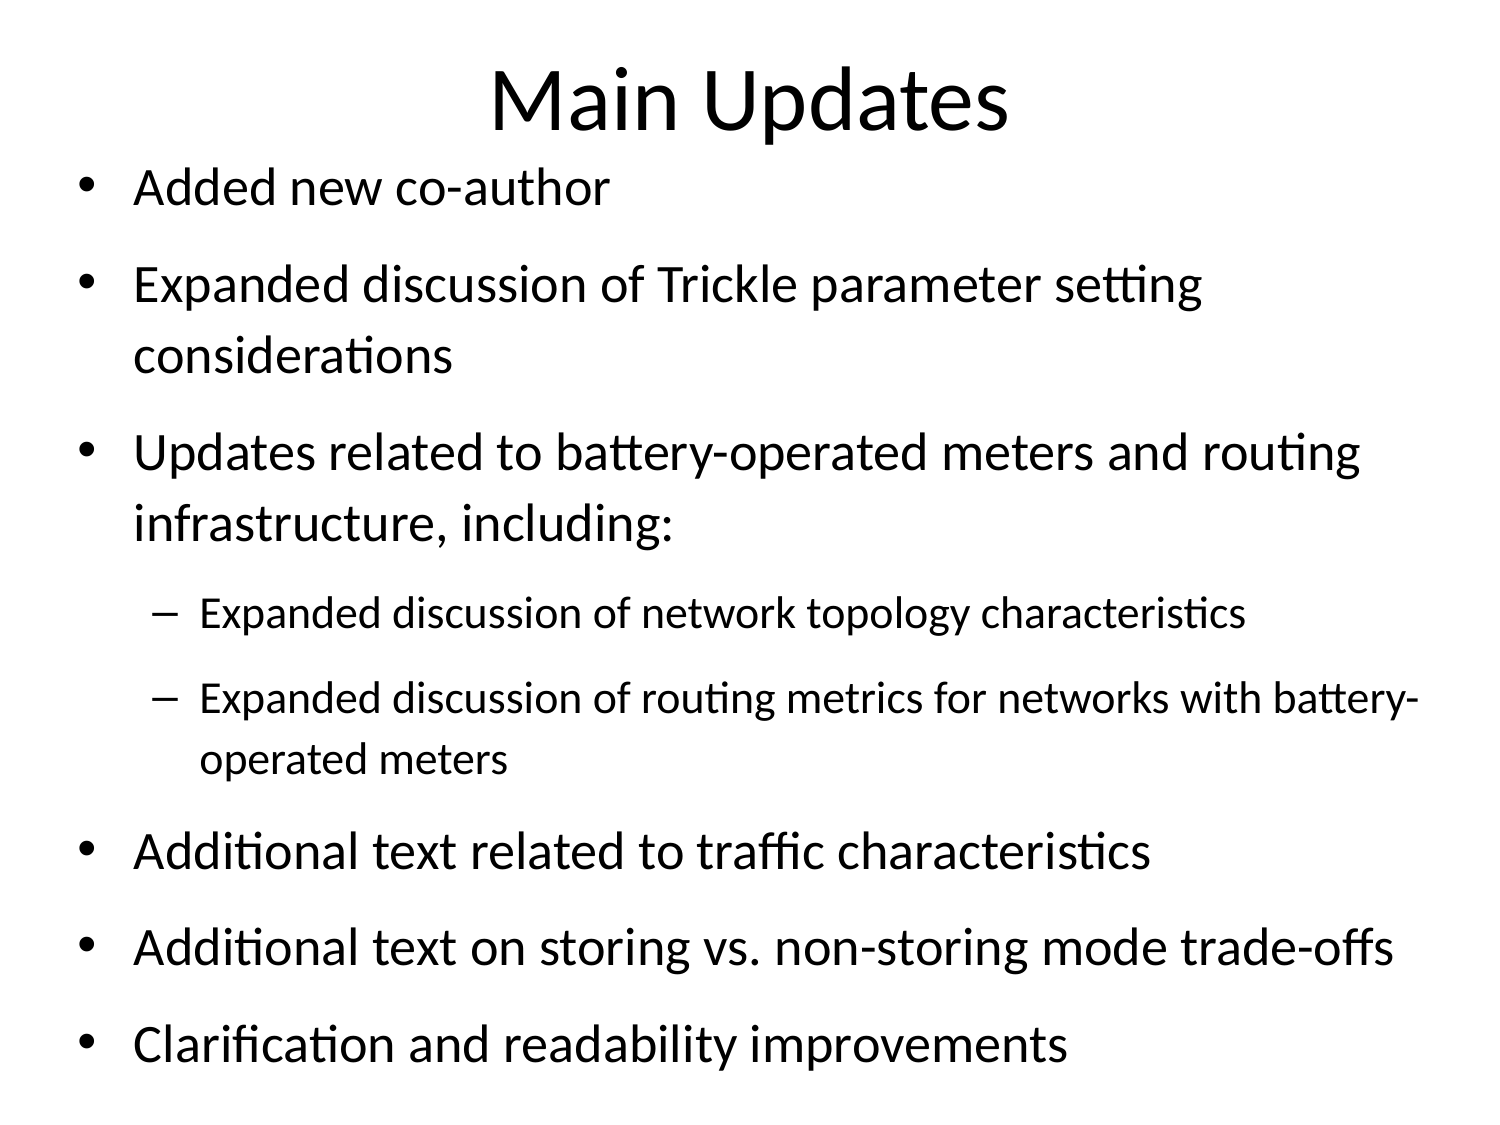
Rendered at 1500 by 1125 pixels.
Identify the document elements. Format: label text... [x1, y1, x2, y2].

list Added new co-author Expanded discussion of Trickle parameter setting considerations Updates related to battery-operated meters and routing infrastructure, including: Expanded discussion of network topology characteristics Expanded discussion of routing metrics for networks with battery-operated meters Additional text related to traffic characteristics Additional text on storing vs. non-storing mode trade-offs Clarification and readability improvements [62, 137, 1475, 1075]
title Main Updates [75, 0, 1425, 137]
